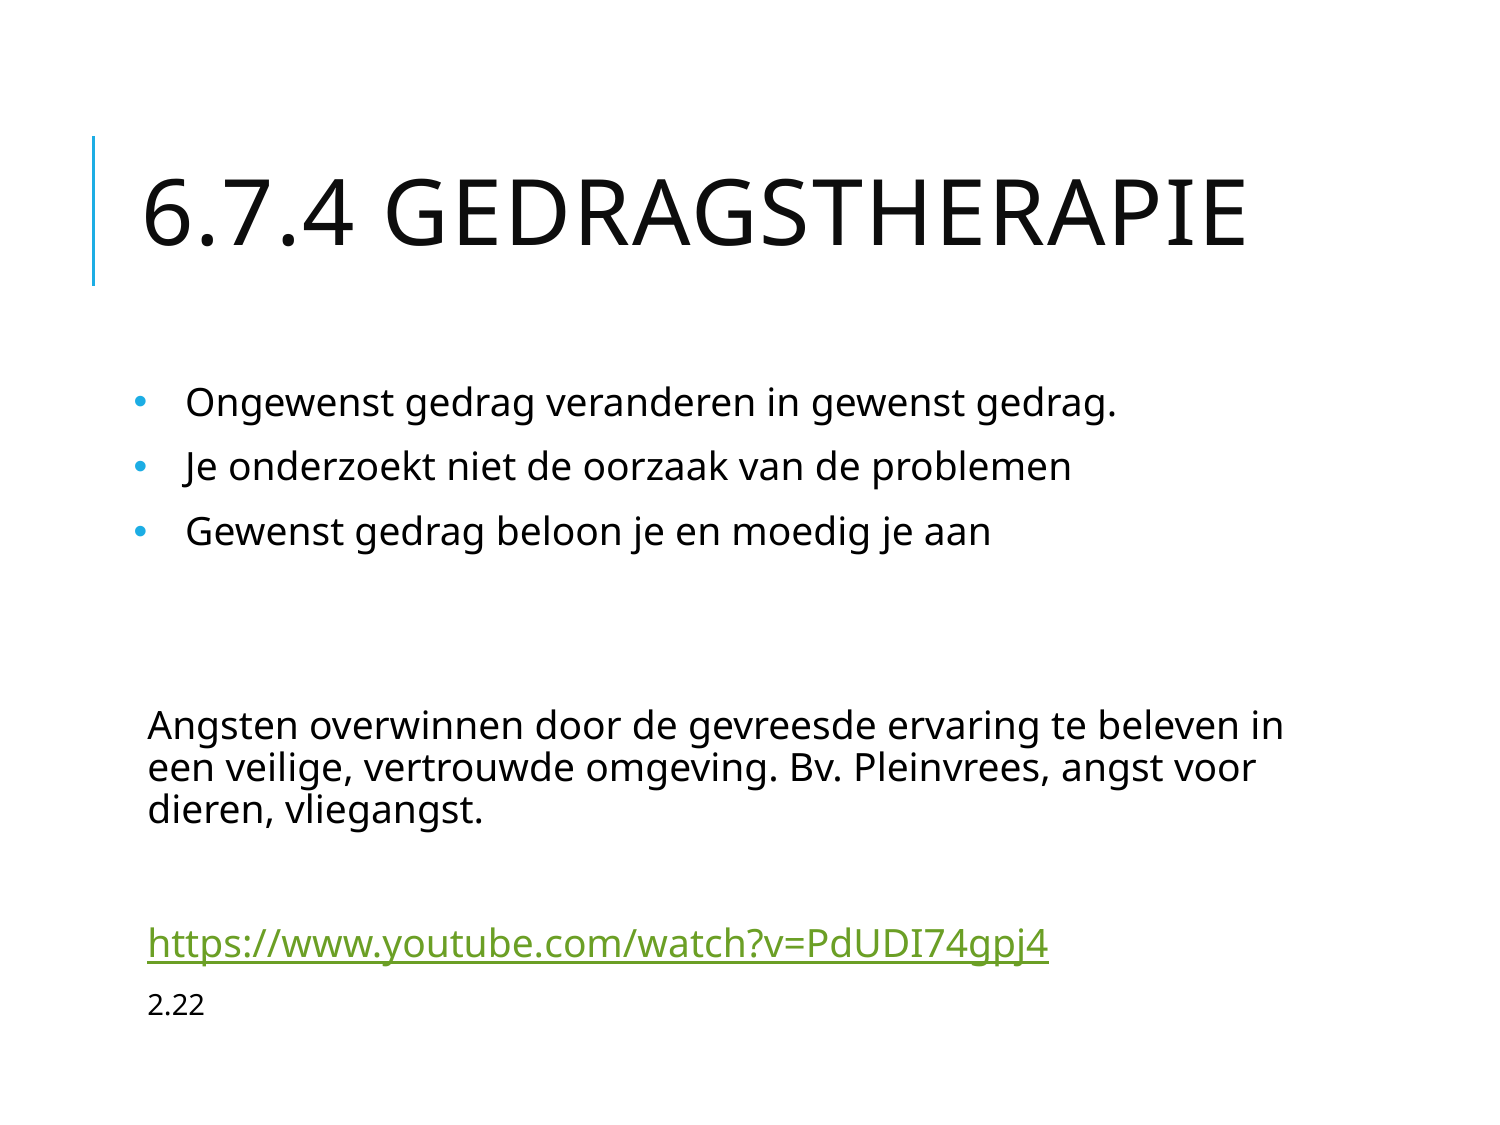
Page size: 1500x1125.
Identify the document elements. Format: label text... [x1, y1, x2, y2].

list Ongewenst gedrag veranderen in gewenst gedrag. Je onderzoekt niet de oorzaak van de problemen Gewenst gedrag beloon je en moedig je aan Angsten overwinnen door de gevreesde ervaring te beleven in een veilige, vertrouwde omgeving. Bv. Pleinvrees, angst voor dieren, vliegangst. https://www.youtube.com/watch?v=PdUDI74gpj4 2.22 [126, 375, 1322, 1035]
title 6.7.4 Gedragstherapie [126, 96, 1322, 342]
